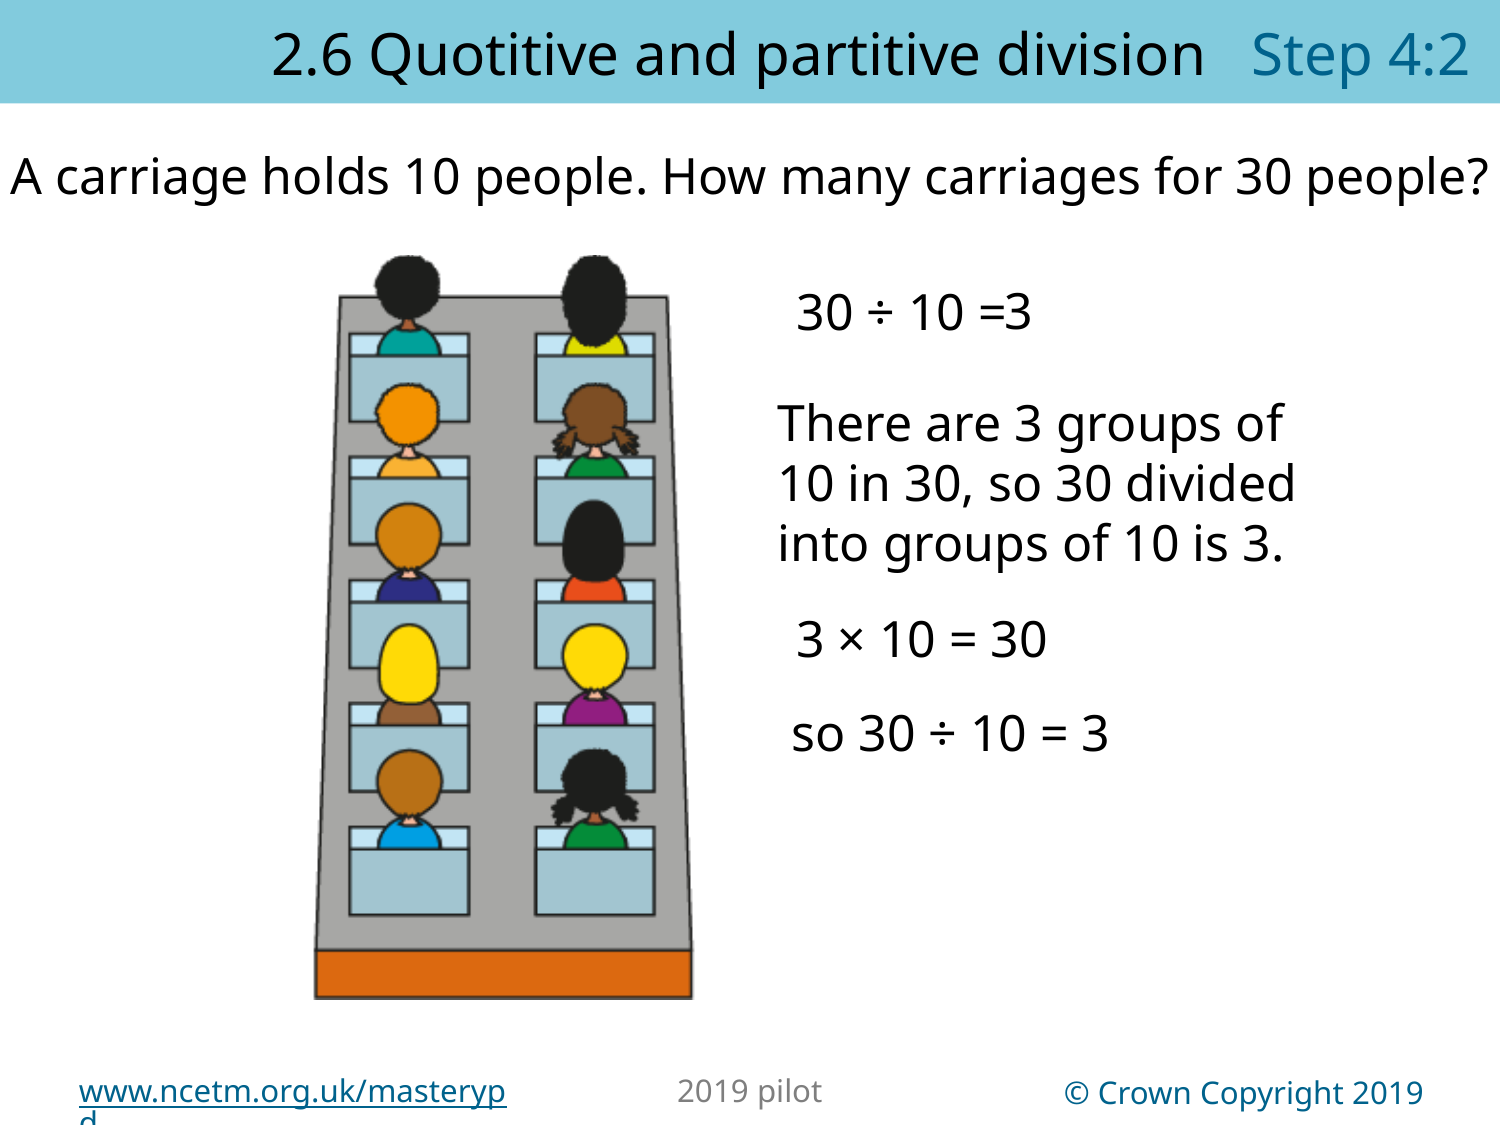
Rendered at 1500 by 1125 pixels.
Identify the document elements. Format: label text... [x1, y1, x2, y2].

text_box 3 [989, 271, 1048, 347]
text_box so 30 ÷ 10 = 3 [820, 694, 1139, 770]
text_box 30 ÷ 10 = [820, 273, 1022, 349]
text_box A carriage holds 10 people. How many carriages for 30 people? [0, 137, 1500, 212]
text_box 3 × 10 = 30 [820, 600, 1076, 676]
text_box There are 3 groups of 10 in 30, so 30 divided into groups of 10 is 3. [820, 383, 1326, 579]
picture [194, 254, 816, 1000]
list 2.6 Quotitive and partitive division Step 4:2 [0, 0, 1500, 104]
